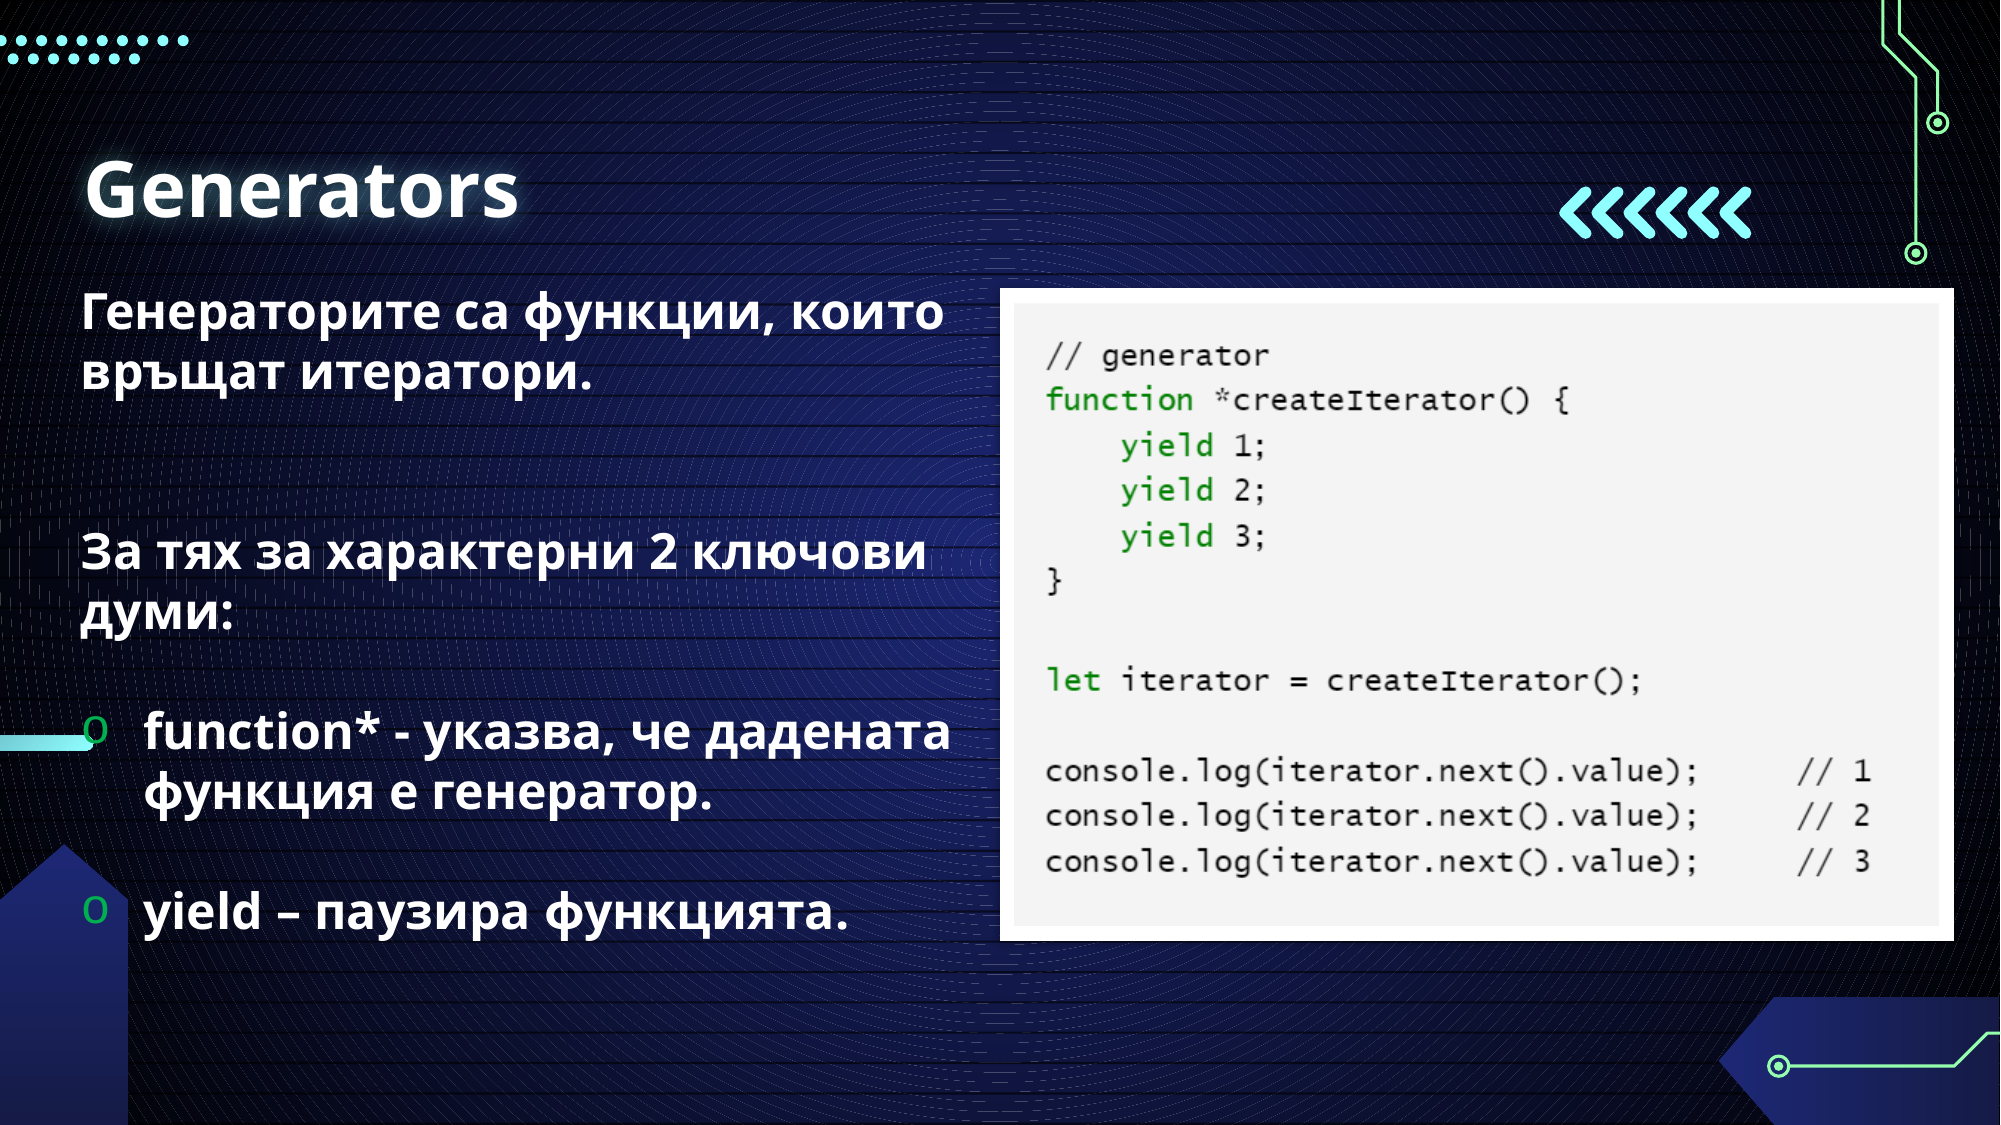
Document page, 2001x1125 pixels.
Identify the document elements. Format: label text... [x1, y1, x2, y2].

title Generators [63, 123, 1752, 250]
list Генераторите са функции, които връщат итератори. За тях за характерни 2 ключови думи: function* - указва, че дадената функция е генератор. yield – паузира функцията. [60, 259, 1000, 1007]
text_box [1558, 186, 1753, 240]
picture [1013, 301, 1940, 927]
